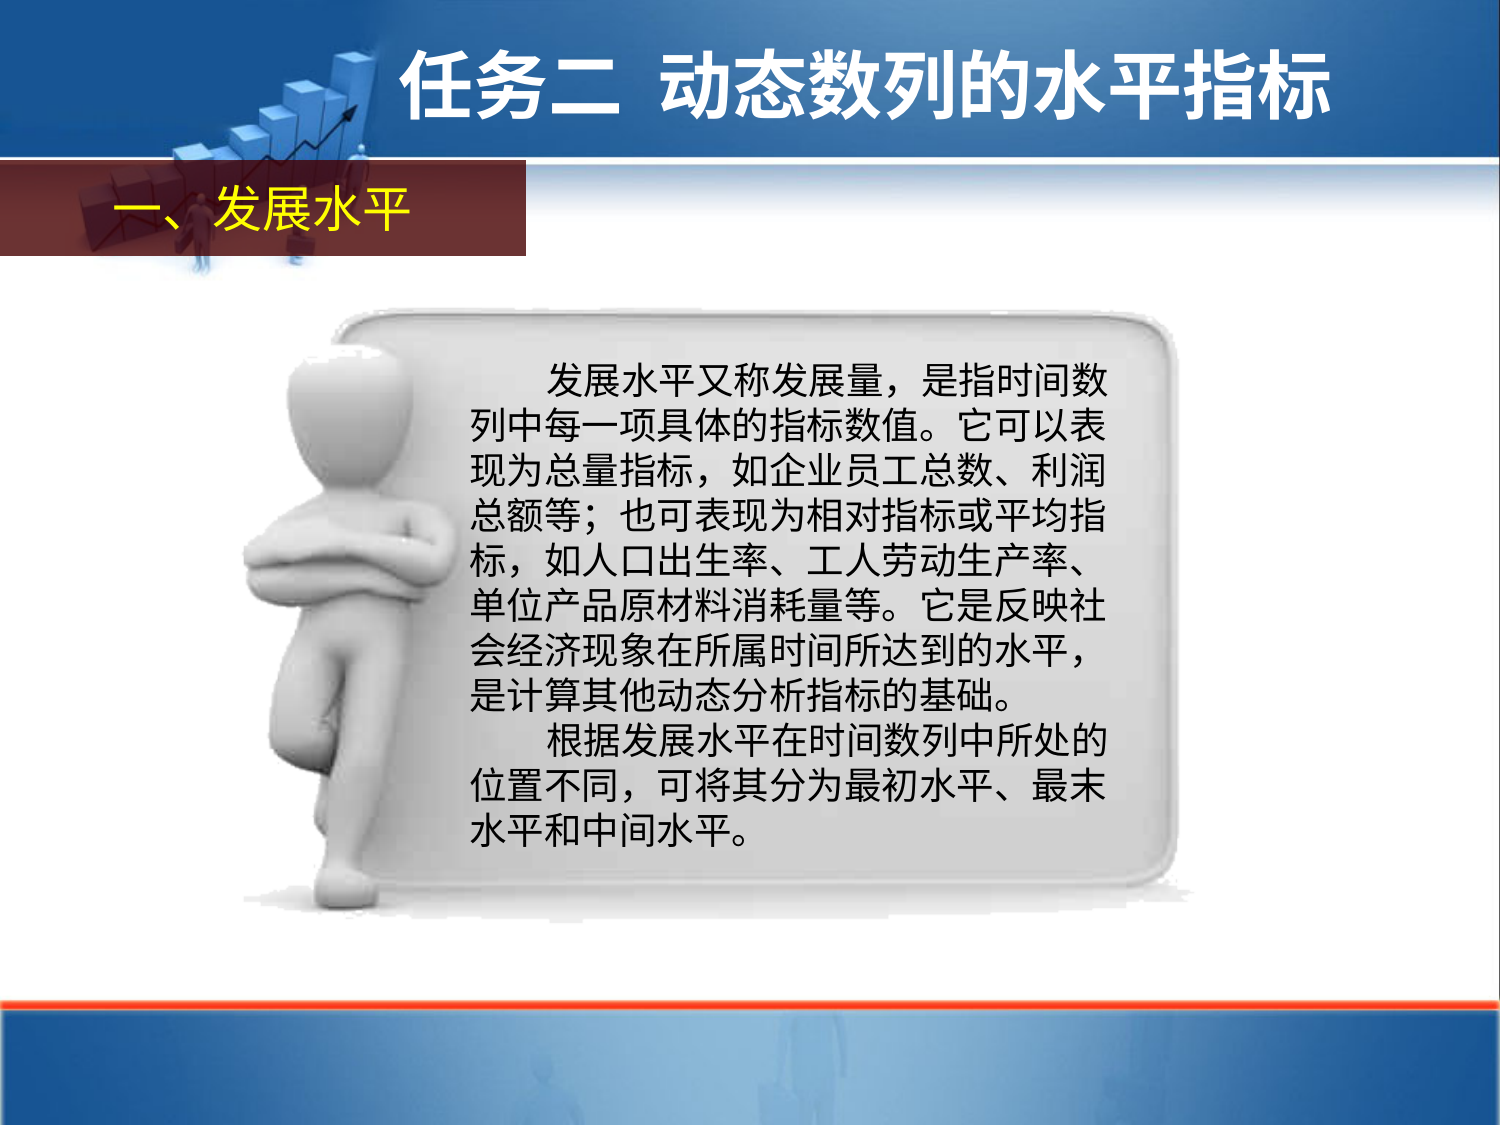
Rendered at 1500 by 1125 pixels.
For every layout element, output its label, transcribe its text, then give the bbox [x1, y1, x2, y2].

picture [0, 0, 1500, 1125]
text_box 一、发展水平 [0, 160, 526, 256]
text_box 任务二 动态数列的水平指标 [383, 30, 1500, 136]
